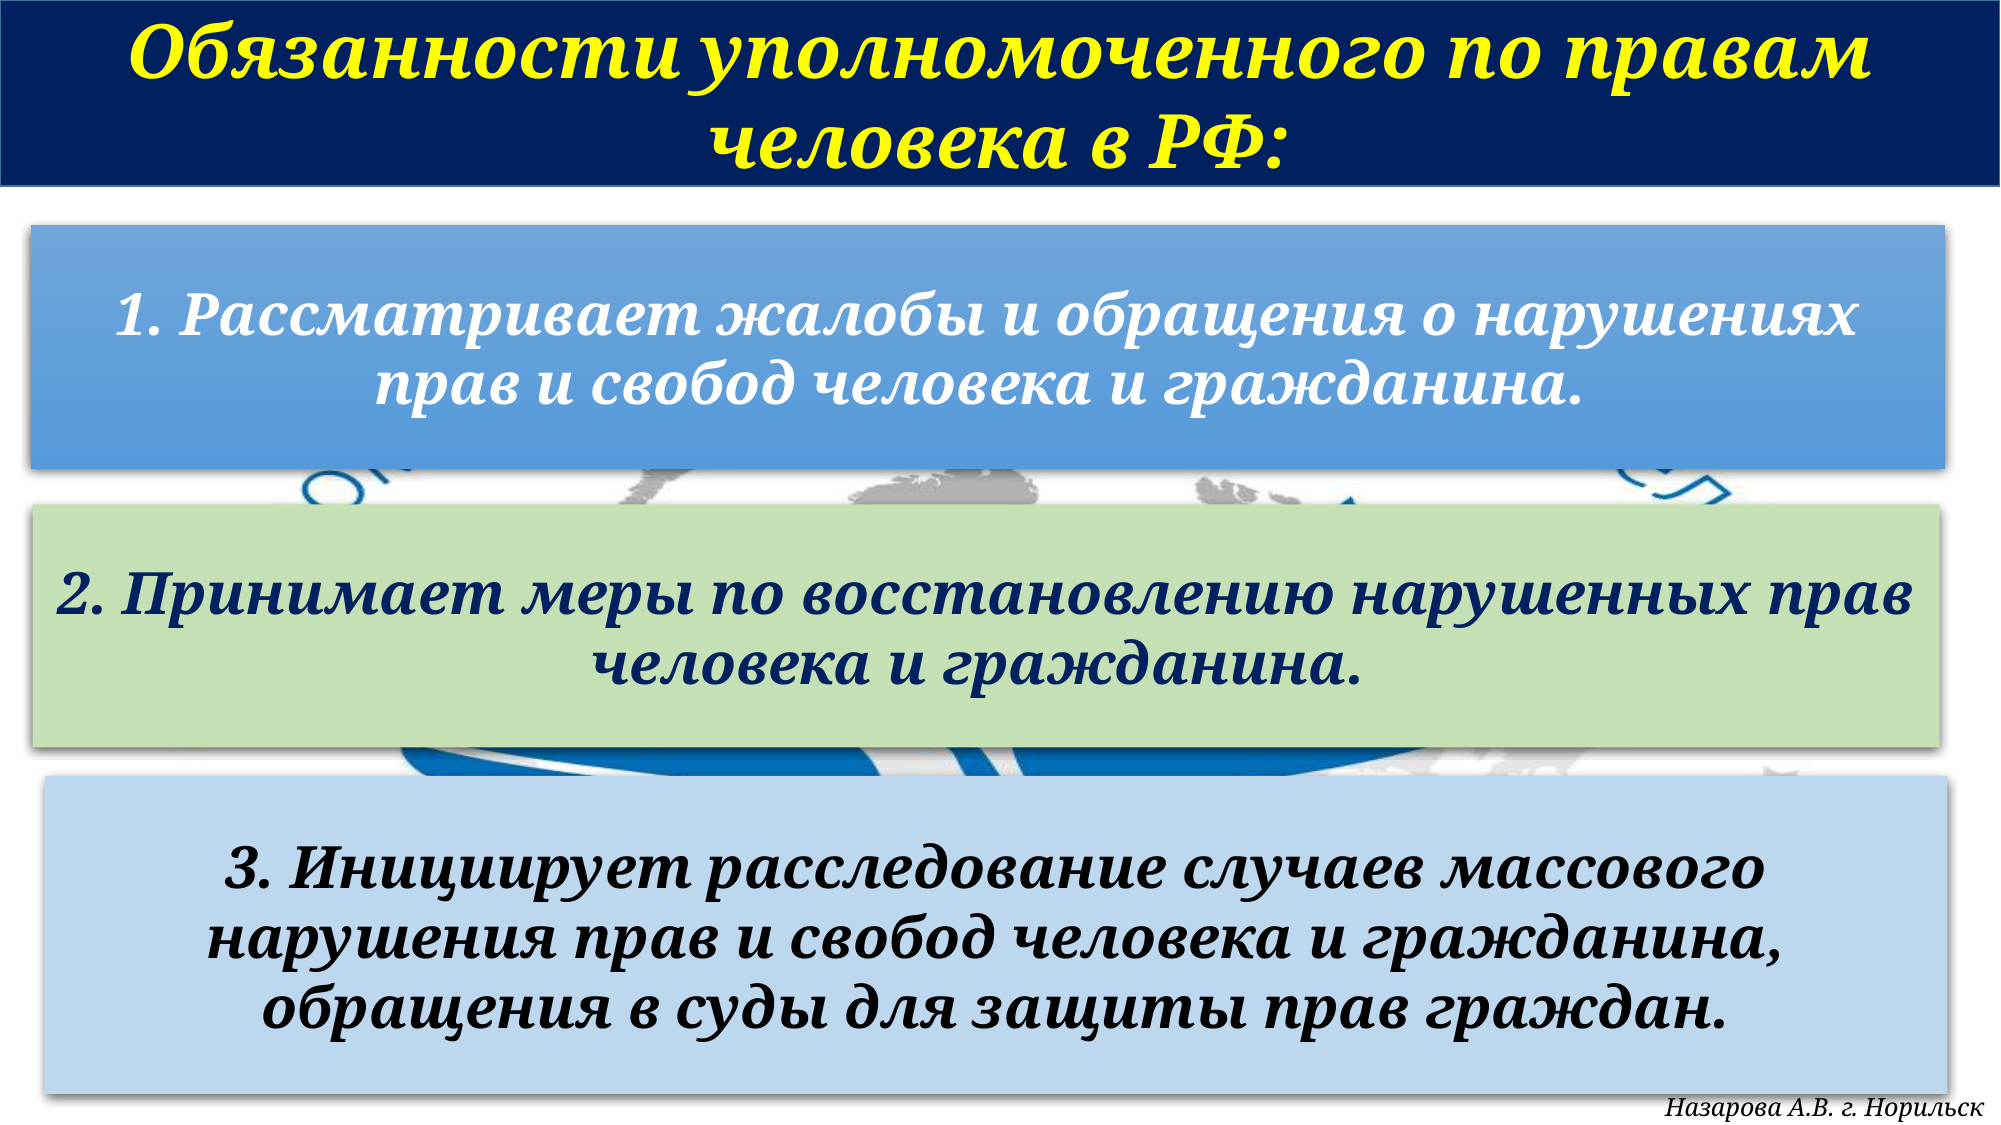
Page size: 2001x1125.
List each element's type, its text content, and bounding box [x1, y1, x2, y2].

picture [0, 116, 2000, 1125]
text_box Обязанности уполномоченного по правам человека в РФ: [0, 0, 2000, 116]
